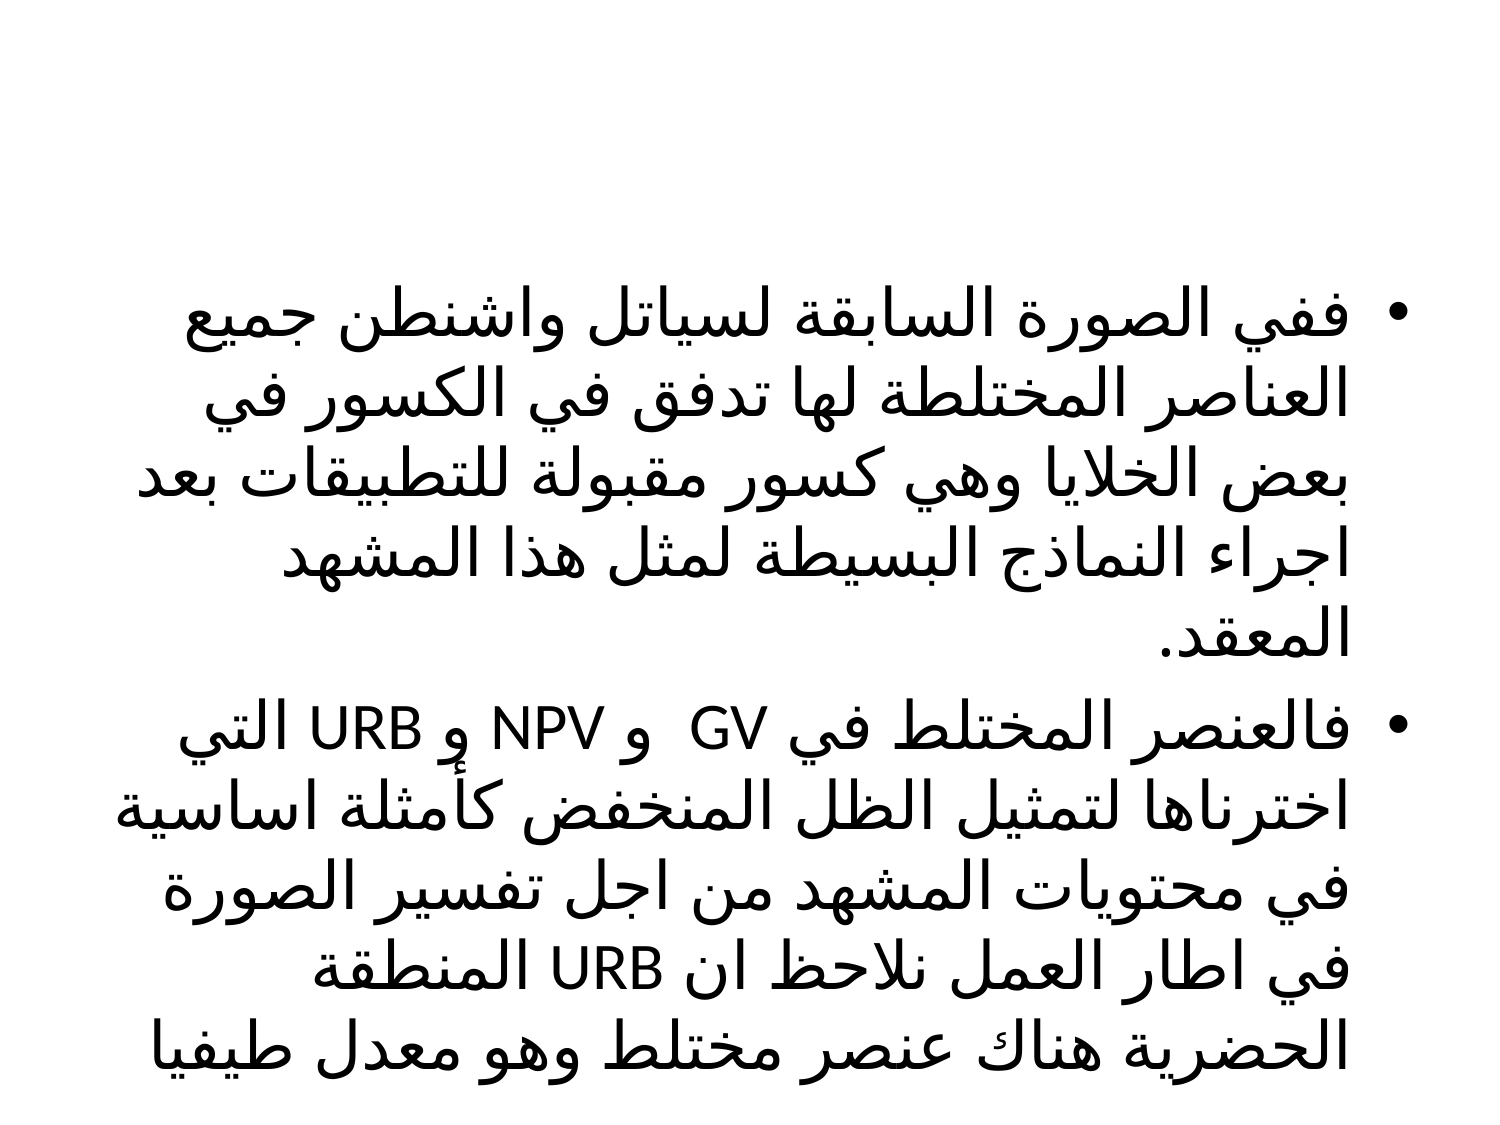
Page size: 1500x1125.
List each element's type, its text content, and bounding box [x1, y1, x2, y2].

list ففي الصورة السابقة لسياتل واشنطن جميع العناصر المختلطة لها تدفق في الكسور في بعض الخلايا وهي كسور مقبولة للتطبيقات بعد اجراء النماذج البسيطة لمثل هذا المشهد المعقد. فالعنصر المختلط في GV و NPV و URB التي اخترناها لتمثيل الظل المنخفض كأمثلة اساسية في محتويات المشهد من اجل تفسير الصورة في اطار العمل نلاحظ ان URB المنطقة الحضرية هناك عنصر مختلط وهو معدل طيفيا [75, 262, 1425, 1005]
